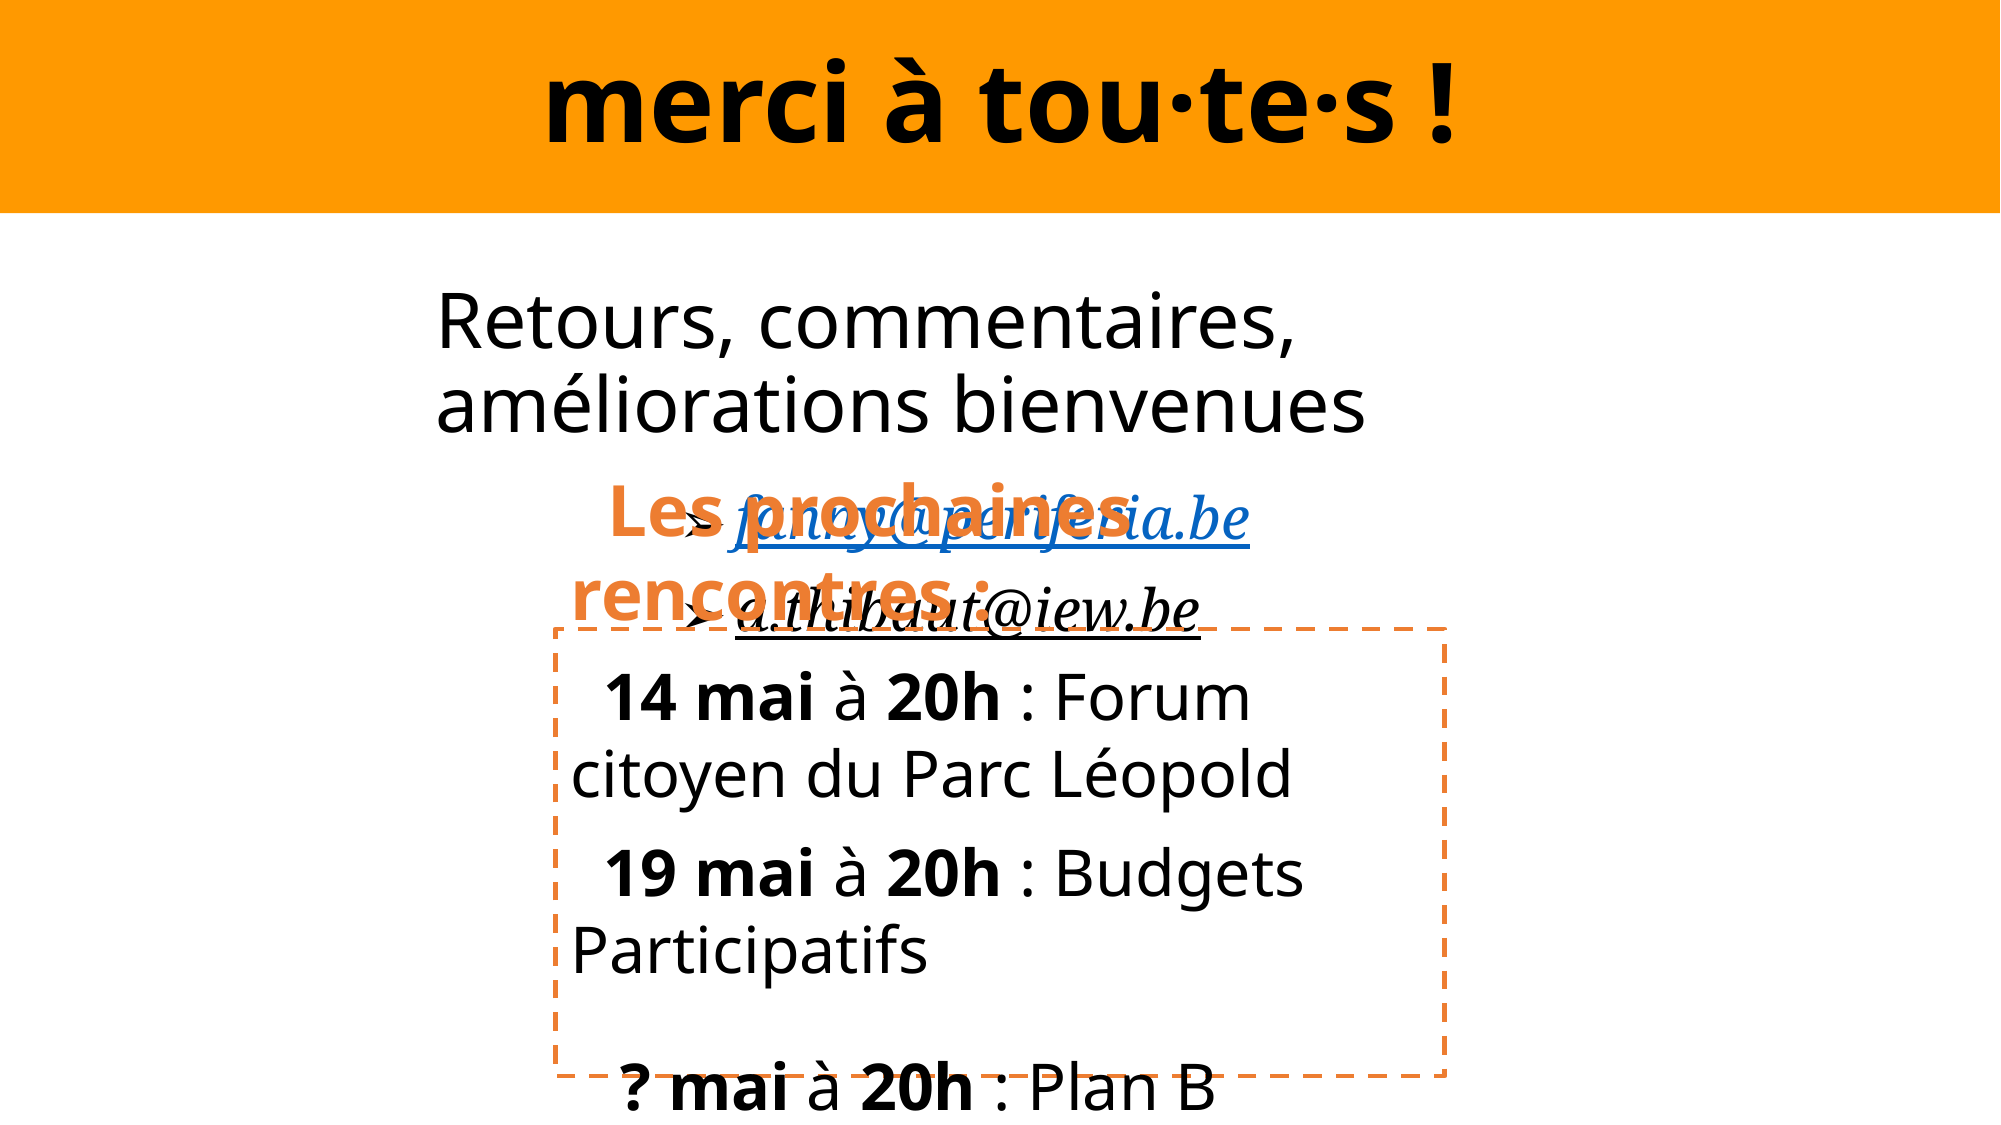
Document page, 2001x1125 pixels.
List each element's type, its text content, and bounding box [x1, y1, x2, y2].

list Les prochaines rencontres : 14 mai à 20h : Forum citoyen du Parc Léopold 19 mai à 20h : Budgets Participatifs ? mai à 20h : Plan B Brussels [555, 628, 1445, 1077]
list Retours, commentaires, améliorations bienvenues fanny@periferia.be a.thibaut@iew.be [420, 274, 1580, 568]
title merci à tou·te·s ! [0, 0, 2000, 214]
